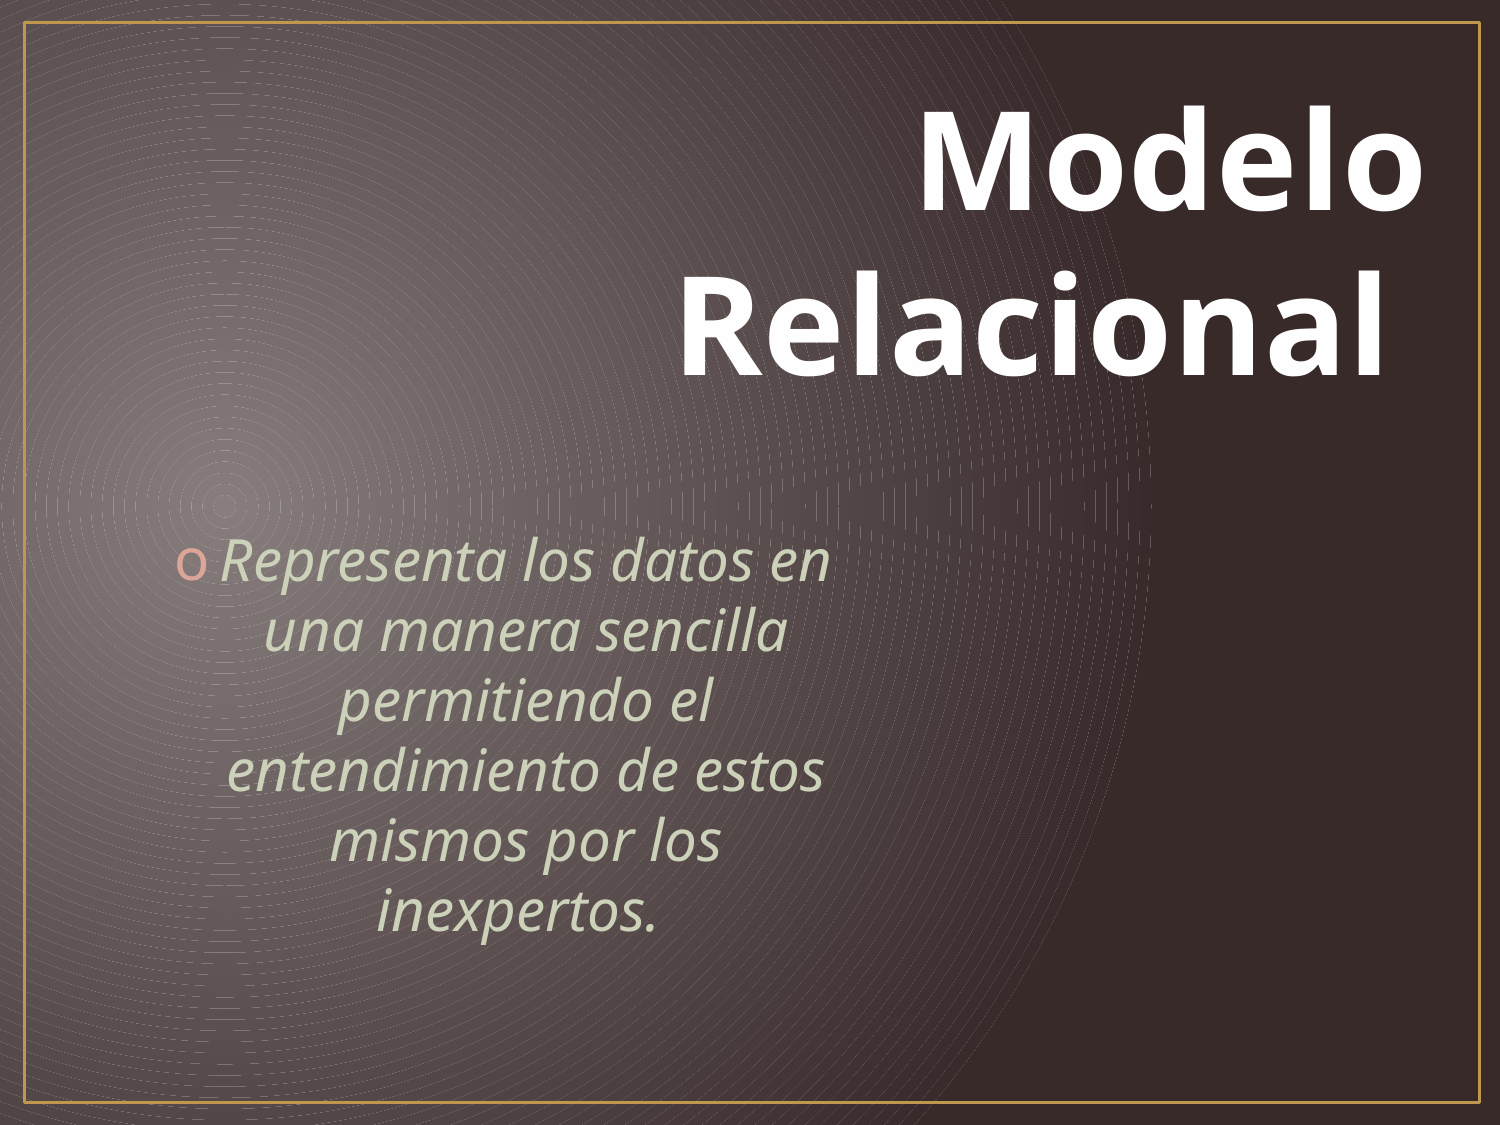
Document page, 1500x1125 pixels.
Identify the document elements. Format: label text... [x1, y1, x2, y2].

title Modelo Relacional [93, 70, 1444, 411]
list Representa los datos en una manera sencilla permitiendo el entendimiento de estos mismos por los inexpertos. [140, 515, 868, 1020]
